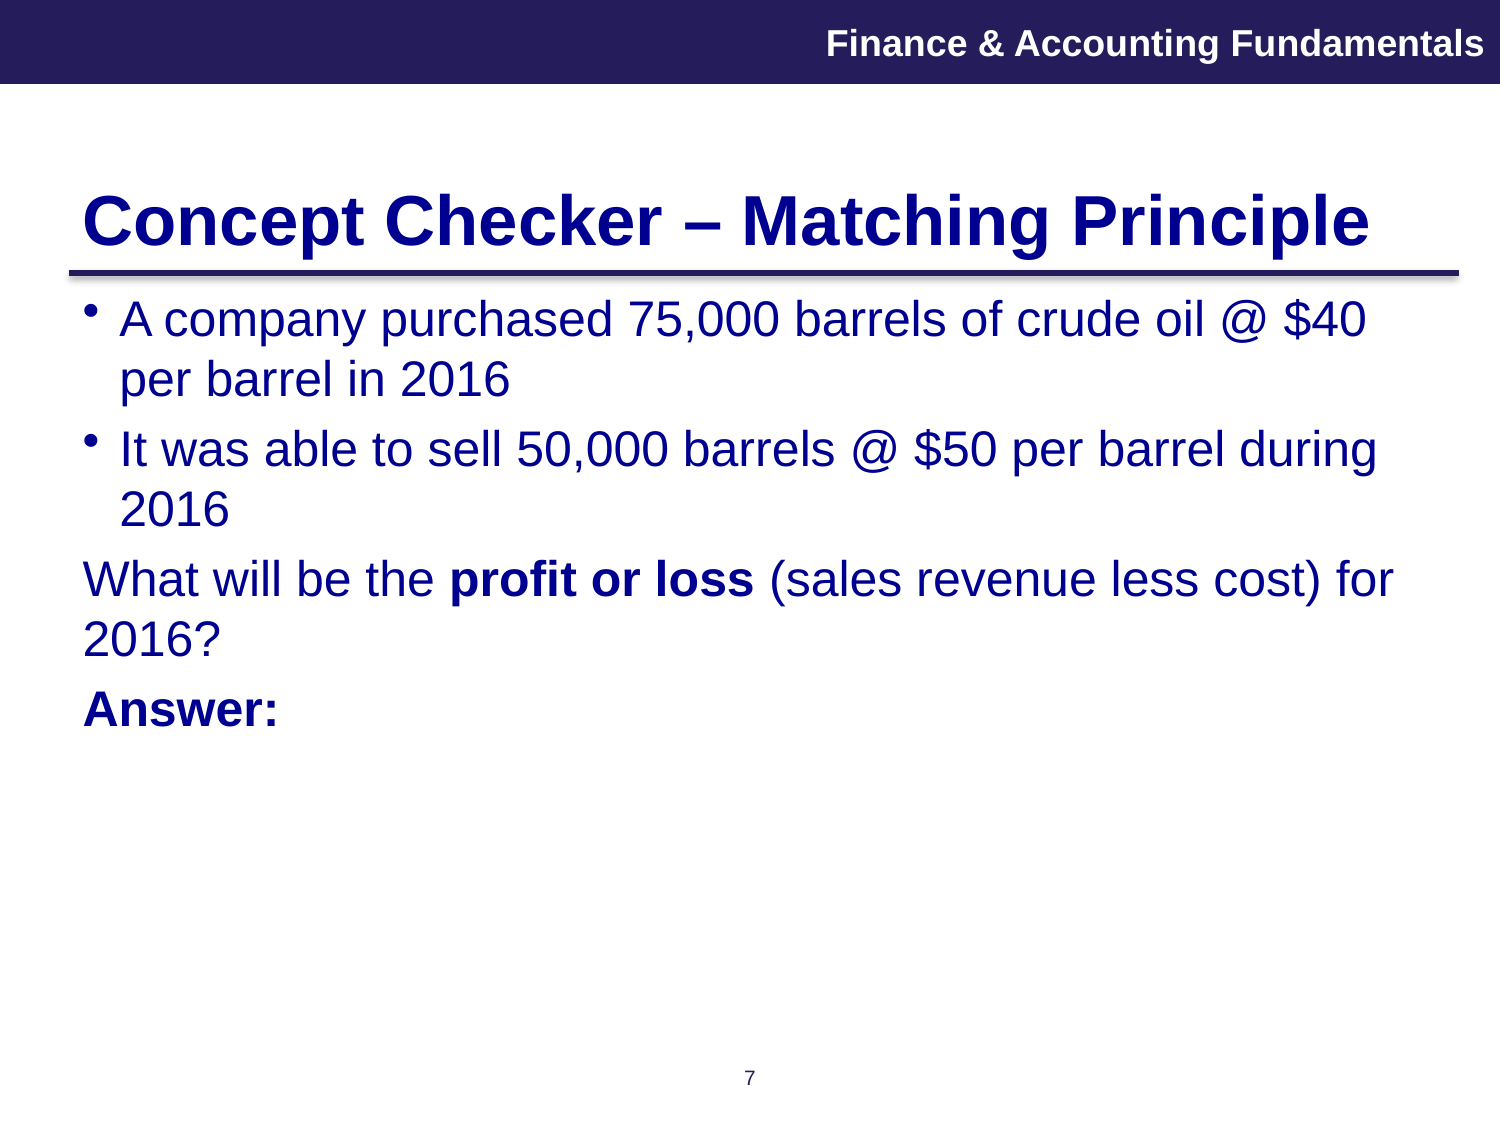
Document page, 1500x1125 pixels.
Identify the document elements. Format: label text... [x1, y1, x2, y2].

list A company purchased 75,000 barrels of crude oil @ $40 per barrel in 2016 It was able to sell 50,000 barrels @ $50 per barrel during 2016 What will be the profit or loss (sales revenue less cost) for 2016? Answer: [67, 278, 1453, 1018]
slide_number 7 [714, 1057, 786, 1118]
title Concept Checker – Matching Principle [67, 91, 1453, 268]
